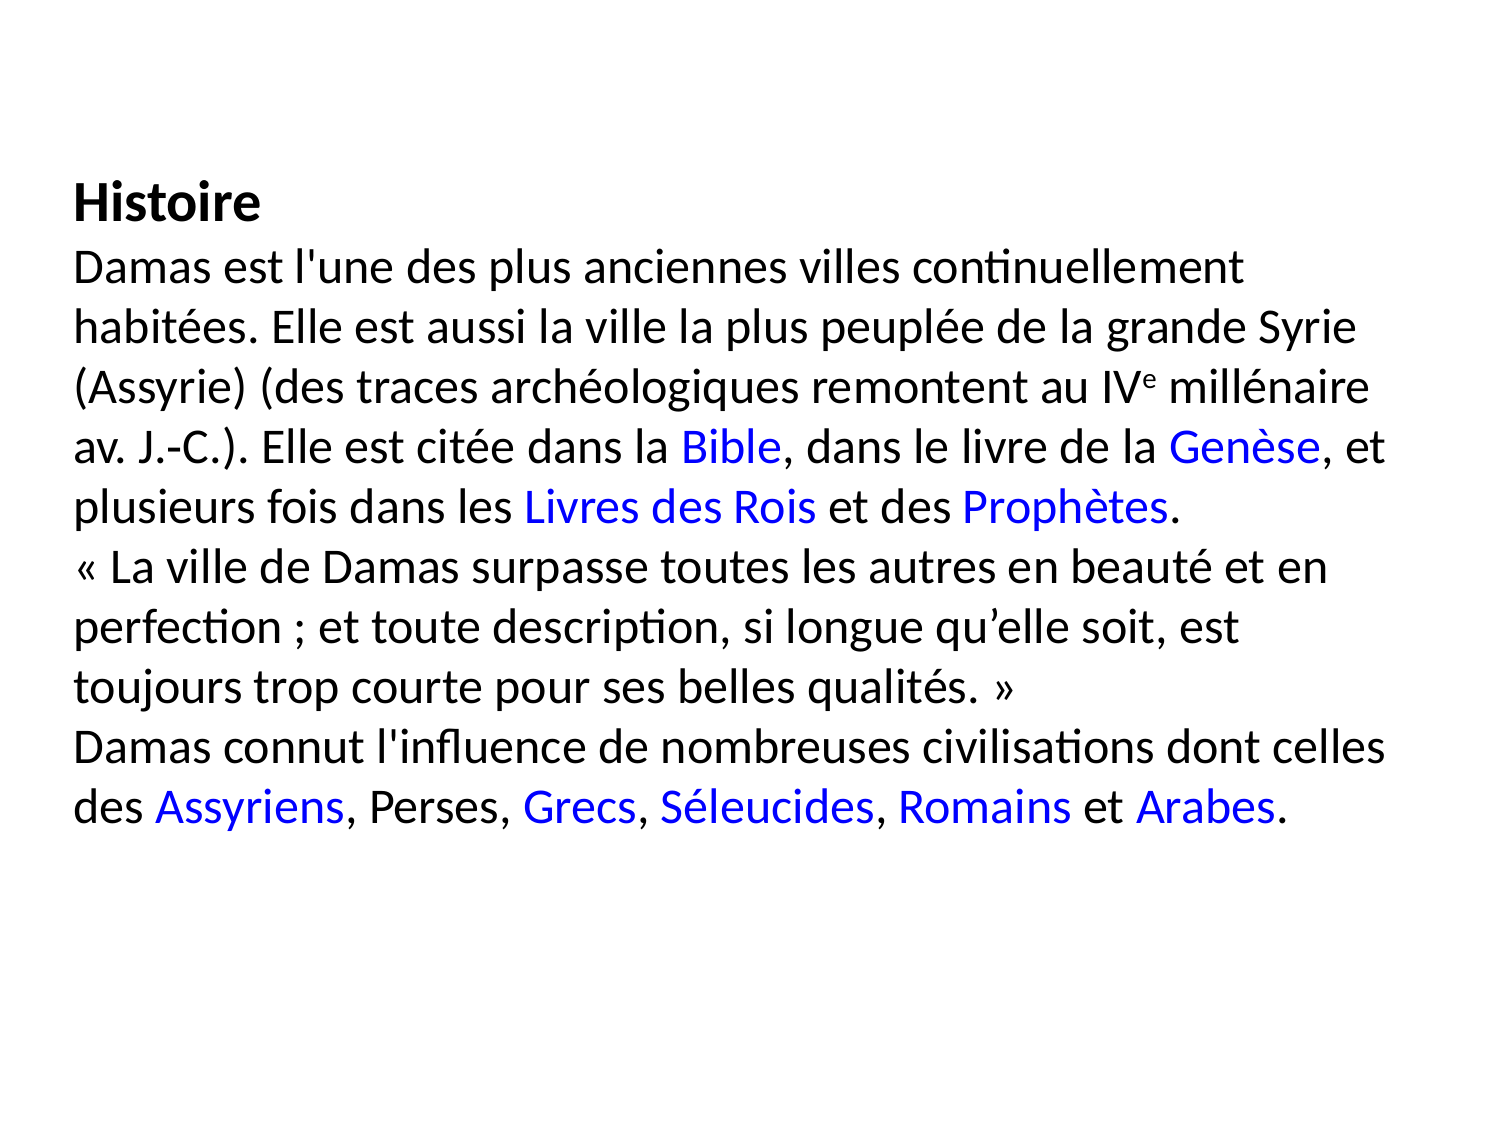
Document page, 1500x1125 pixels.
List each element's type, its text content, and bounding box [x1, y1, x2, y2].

text_box Histoire Damas est l'une des plus anciennes villes continuellement habitées. Elle est aussi la ville la plus peuplée de la grande Syrie (Assyrie) (des traces archéologiques remontent au IVe millénaire av. J.‑C.). Elle est citée dans la Bible, dans le livre de la Genèse, et plusieurs fois dans les Livres des Rois et des Prophètes. « La ville de Damas surpasse toutes les autres en beauté et en perfection ; et toute description, si longue qu’elle soit, est toujours trop courte pour ses belles qualités. » Damas connut l'influence de nombreuses civilisations dont celles des Assyriens, Perses, Grecs, Séleucides, Romains et Arabes. [58, 333, 1418, 886]
text_box Histoire Damas est l'une des plus anciennes villes continuellement habitées. Elle est aussi la ville la plus peuplée de la grande Syrie (Assyrie) (des traces archéologiques remontent au IVe millénaire av. J.‑C.). Elle est citée dans la Bible, dans le livre de la Genèse, et plusieurs fois dans les Livres des Rois et des Prophètes. « La ville de Damas surpasse toutes les autres en beauté et en perfection ; et toute description, si longue qu’elle soit, est toujours trop courte pour ses belles qualités. » Damas connut l'influence de nombreuses civilisations dont celles des Assyriens, Perses, Grecs, Séleucides, Romains et Arabes. [58, 155, 1418, 332]
